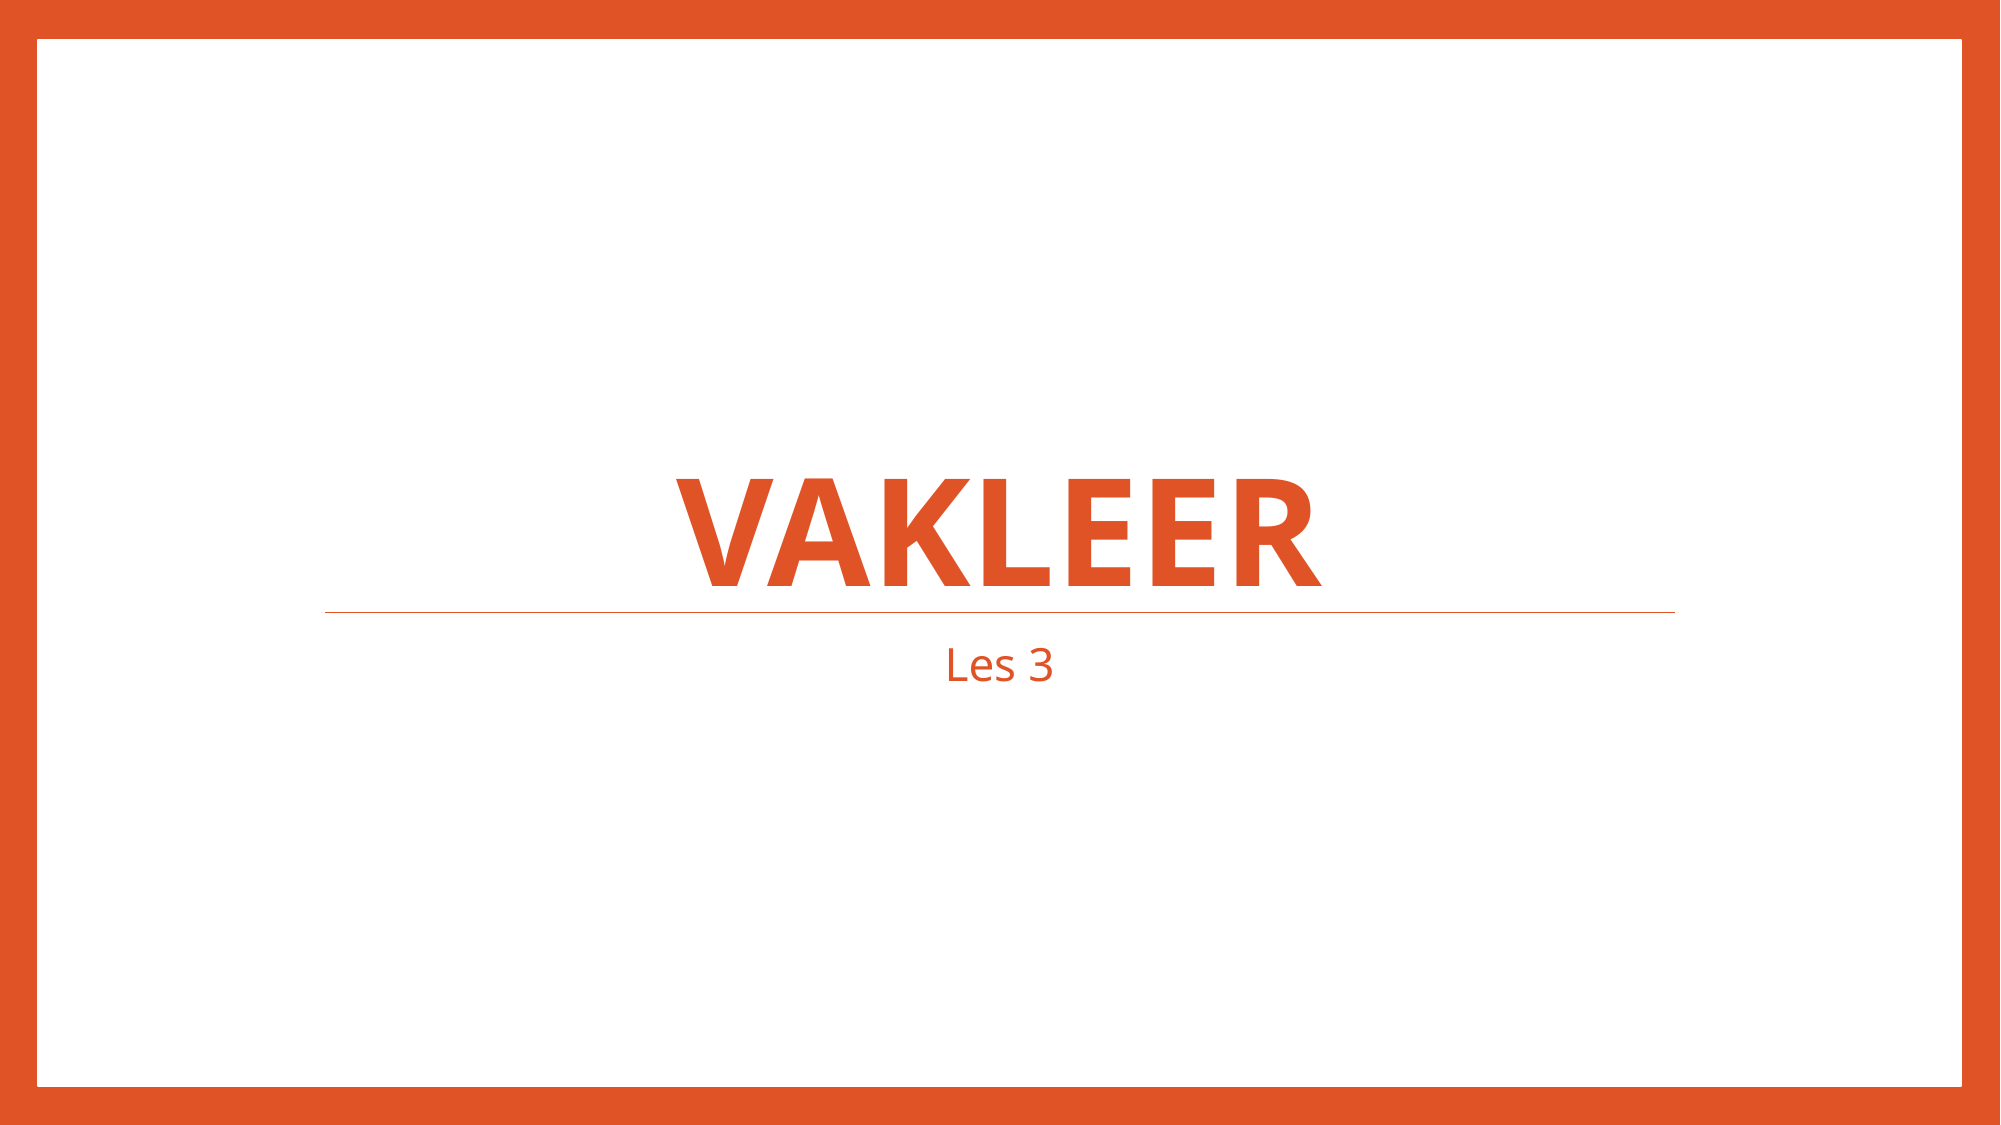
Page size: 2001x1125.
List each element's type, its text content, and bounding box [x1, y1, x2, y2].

subtitle Les 3 [280, 634, 1719, 863]
title vakleer [182, 144, 1818, 625]
